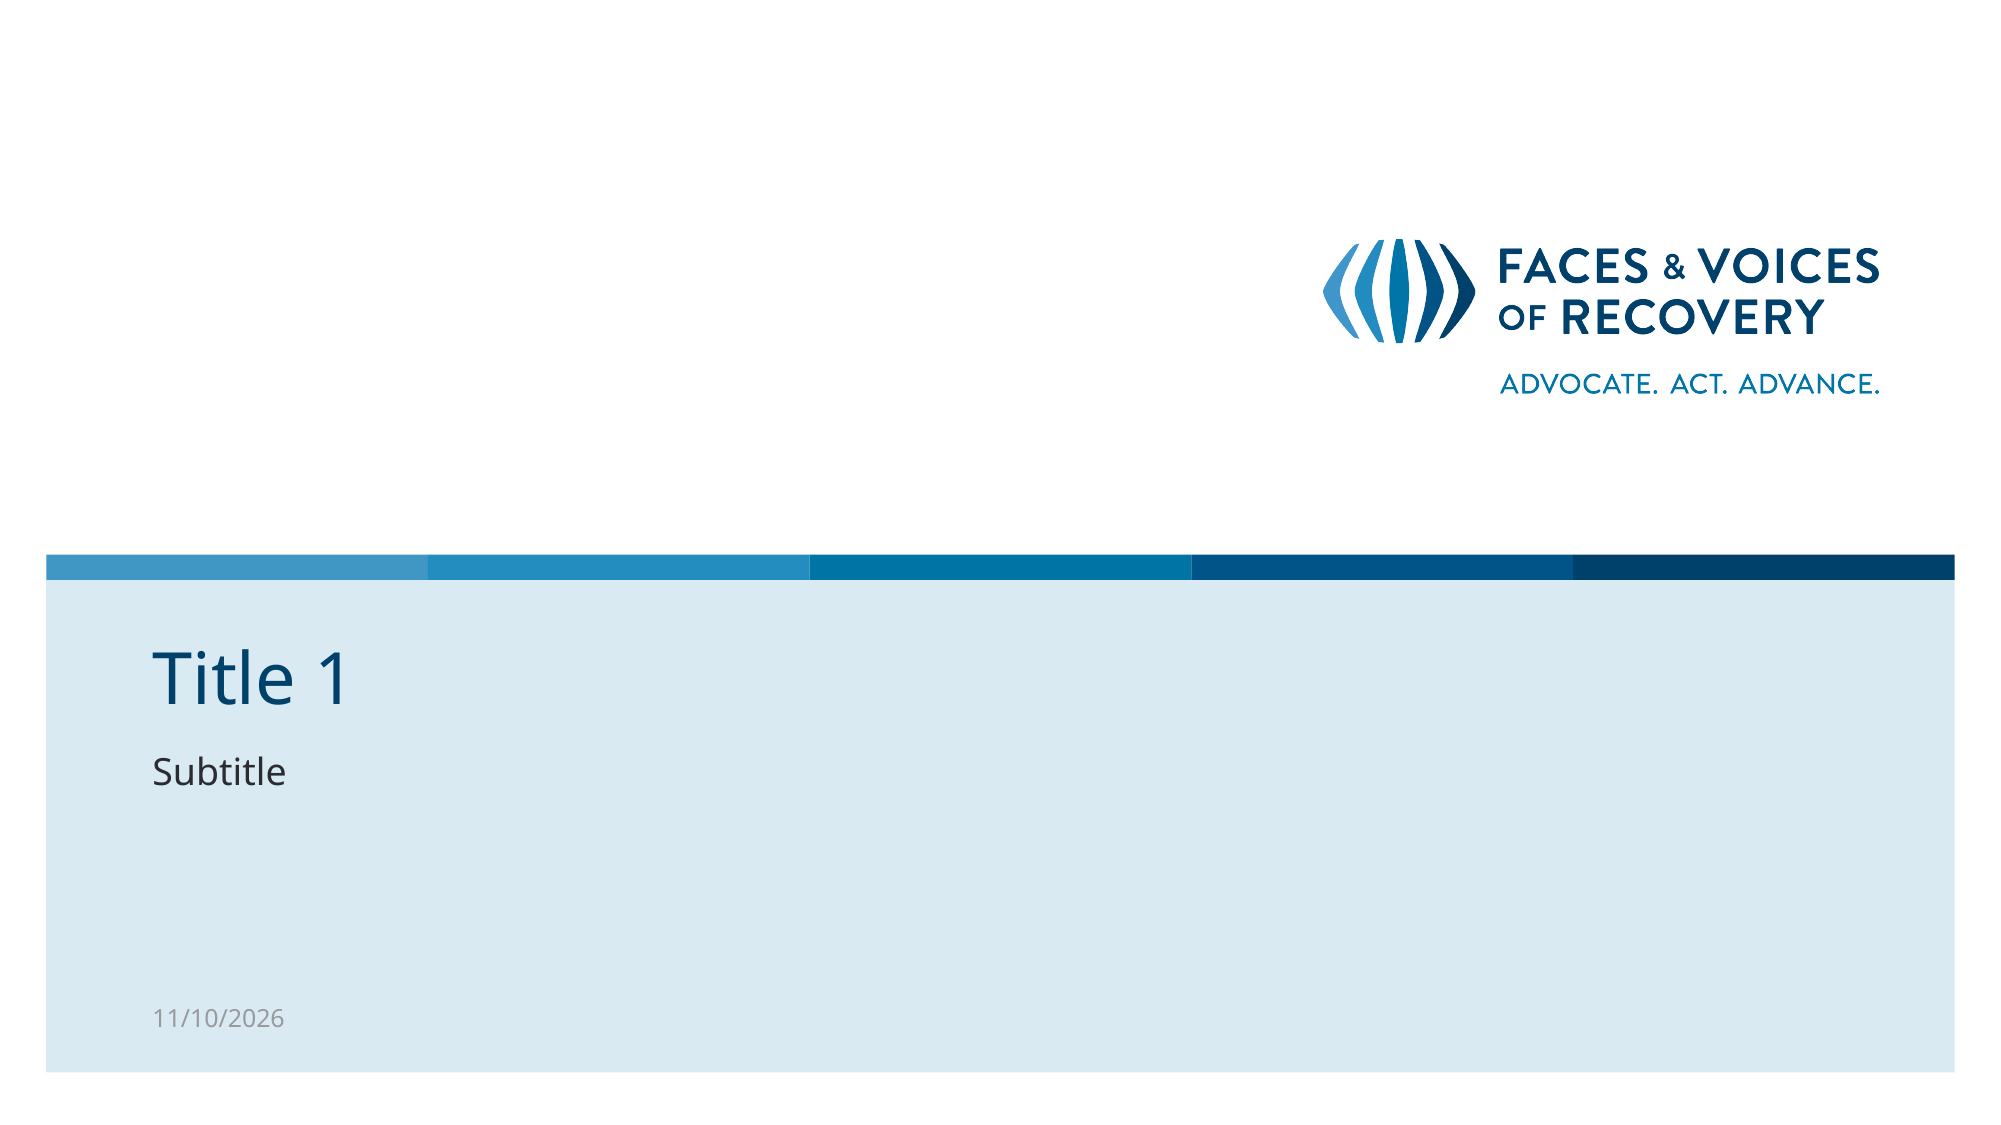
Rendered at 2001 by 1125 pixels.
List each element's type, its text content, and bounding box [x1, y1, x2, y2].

title Title 1 [137, 624, 1638, 727]
picture [1799, 390, 1810, 394]
picture [1821, 382, 1831, 394]
picture [1742, 390, 1753, 394]
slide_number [137, 989, 588, 1050]
picture [1764, 377, 1774, 390]
picture [1563, 377, 1577, 390]
picture [1606, 390, 1617, 394]
picture [1674, 390, 1685, 394]
picture [1323, 239, 1879, 394]
picture [1504, 390, 1515, 394]
picture [1526, 377, 1535, 390]
subtitle Subtitle [137, 740, 1638, 842]
